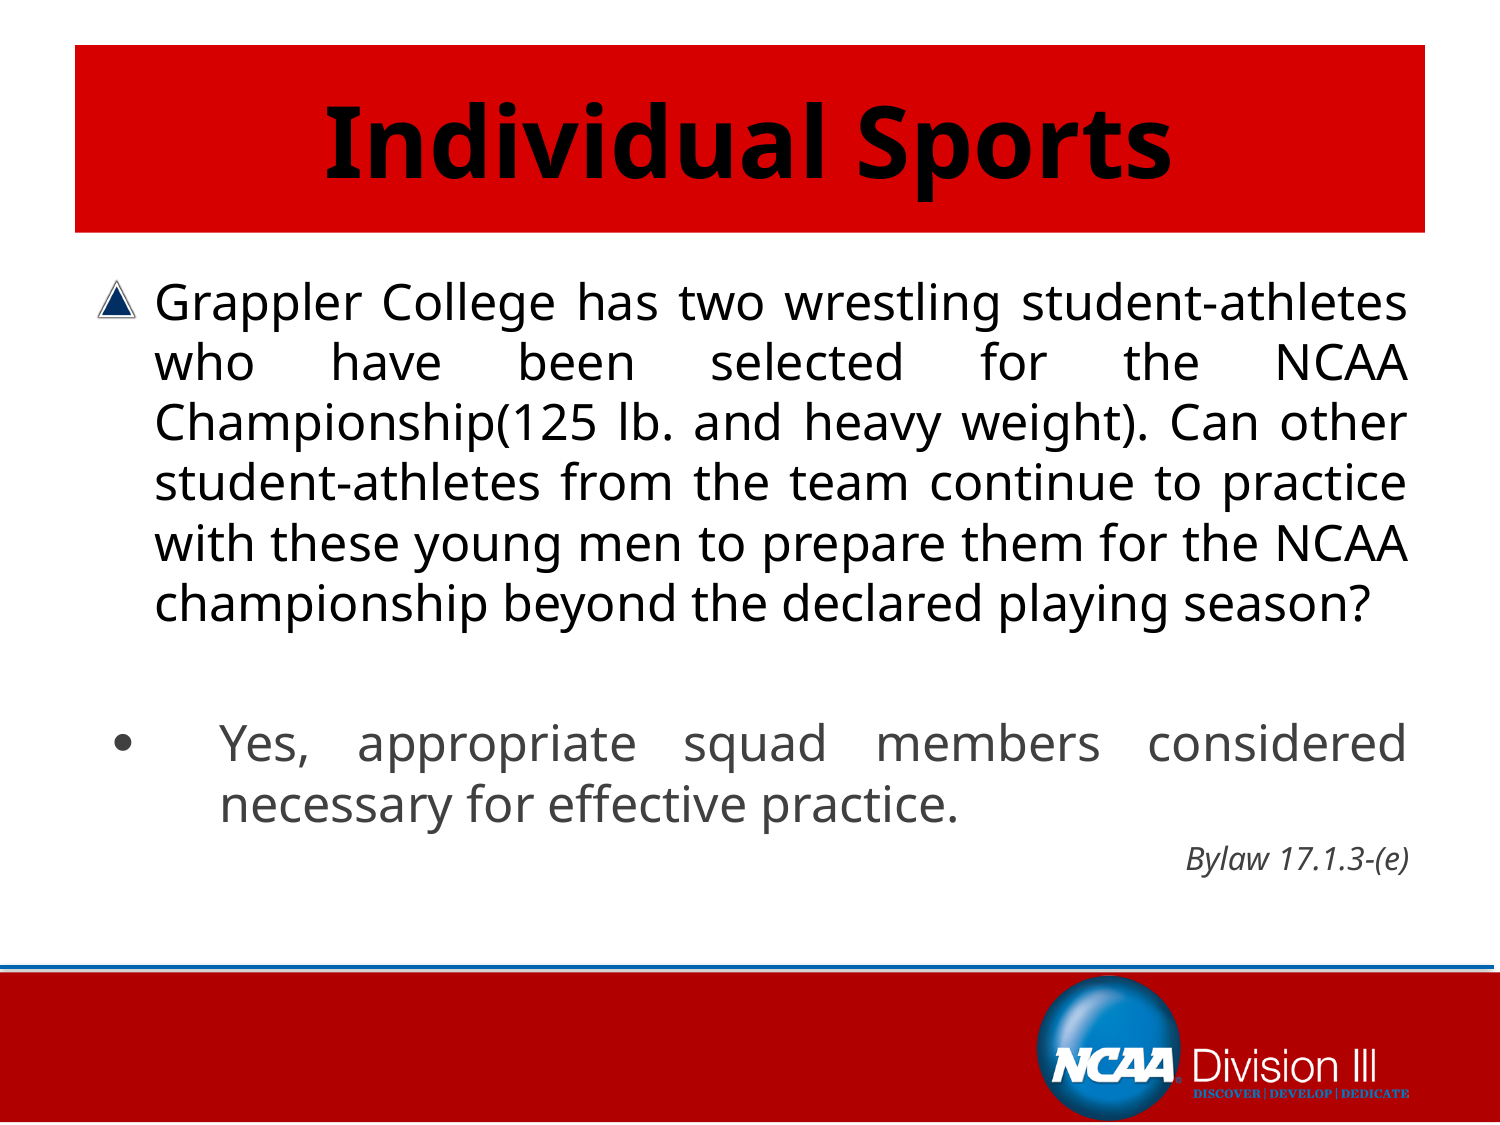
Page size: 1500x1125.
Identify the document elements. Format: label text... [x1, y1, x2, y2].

list Grappler College has two wrestling student-athletes who have been selected for the NCAA Championship(125 lb. and heavy weight). Can other student-athletes from the team continue to practice with these young men to prepare them for the NCAA championship beyond the declared playing season? Yes, appropriate squad members considered necessary for effective practice. Bylaw 17.1.3-(e) [75, 262, 1425, 941]
picture [90, 273, 143, 327]
picture [1021, 947, 1423, 1125]
title Individual Sports [75, 45, 1425, 233]
